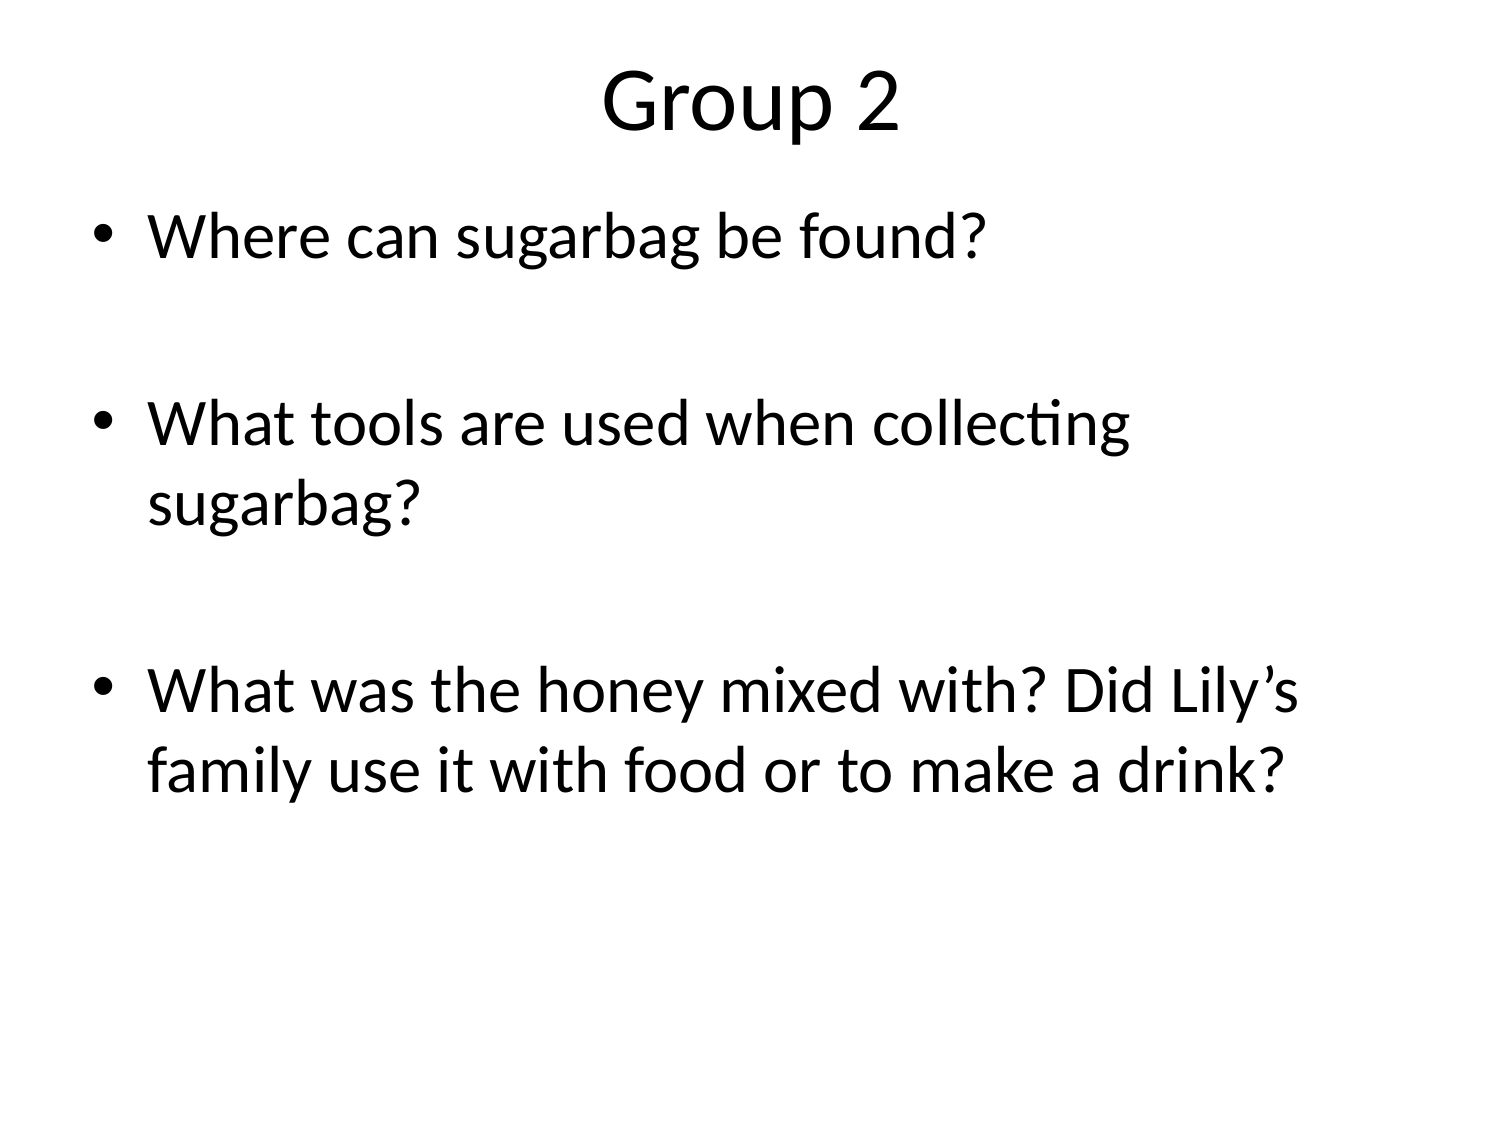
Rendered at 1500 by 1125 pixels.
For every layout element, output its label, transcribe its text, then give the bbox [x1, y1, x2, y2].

title Group 2 [76, 0, 1427, 184]
list Where can sugarbag be found? What tools are used when collecting sugarbag? What was the honey mixed with? Did Lily’s family use it with food or to make a drink? [76, 184, 1427, 1125]
